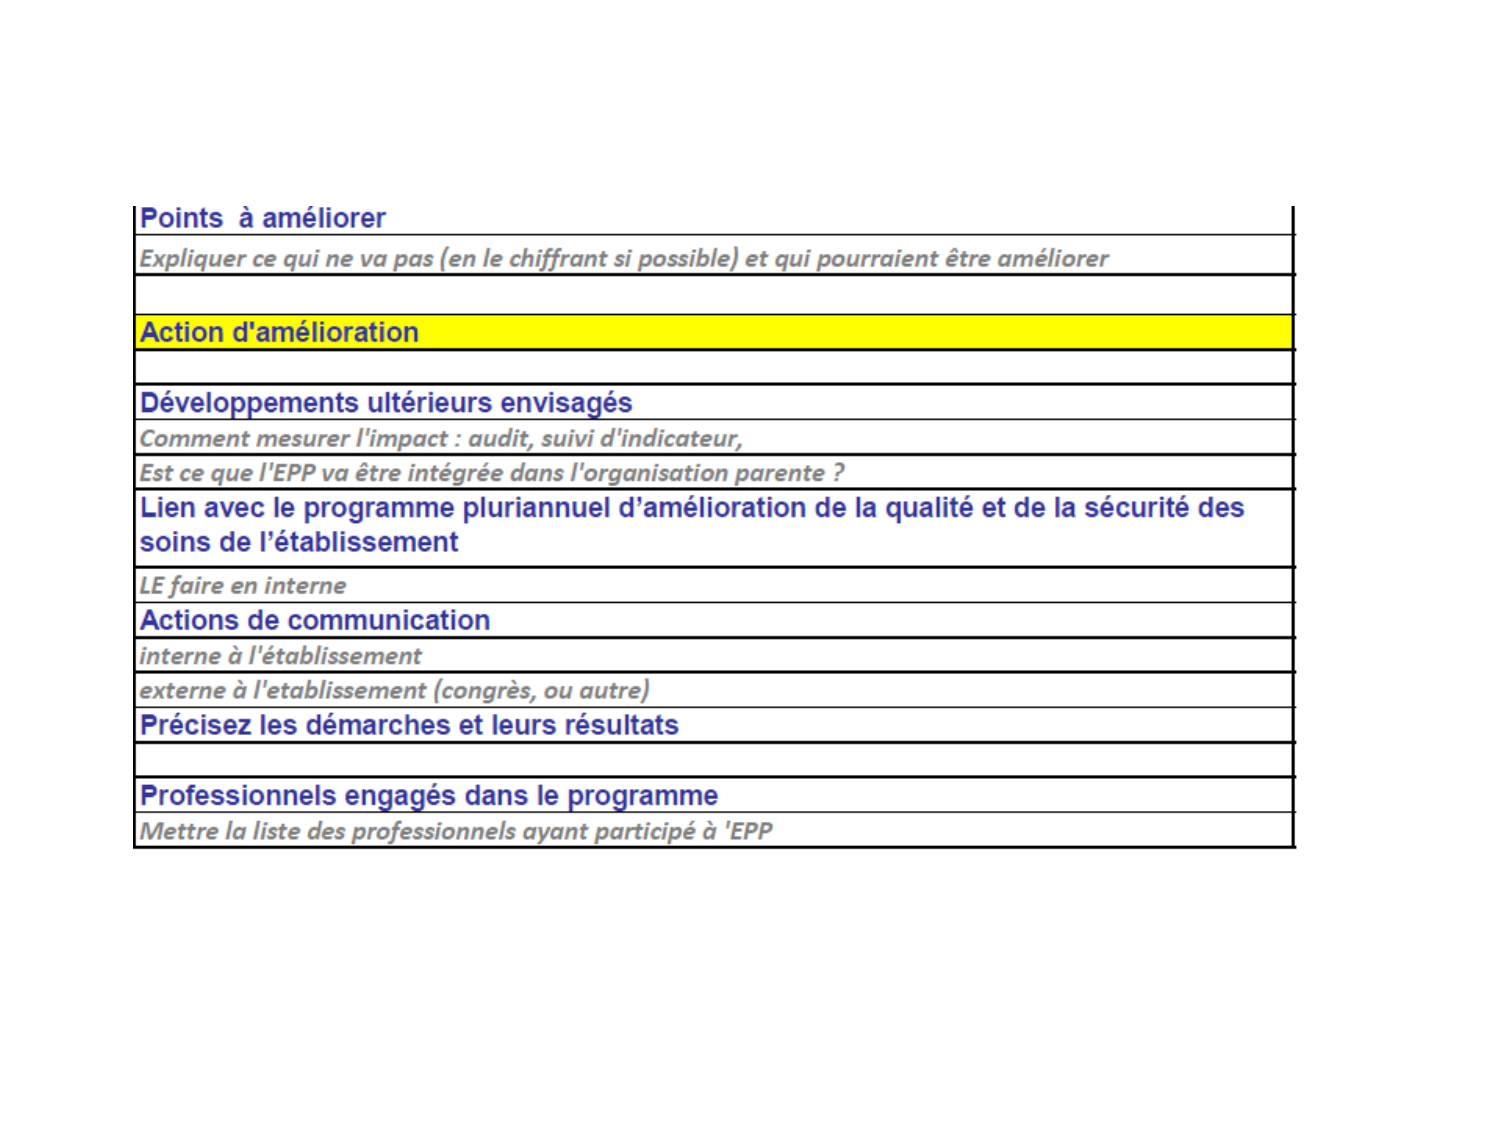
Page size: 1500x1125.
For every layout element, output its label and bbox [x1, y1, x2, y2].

picture [133, 206, 1367, 919]
